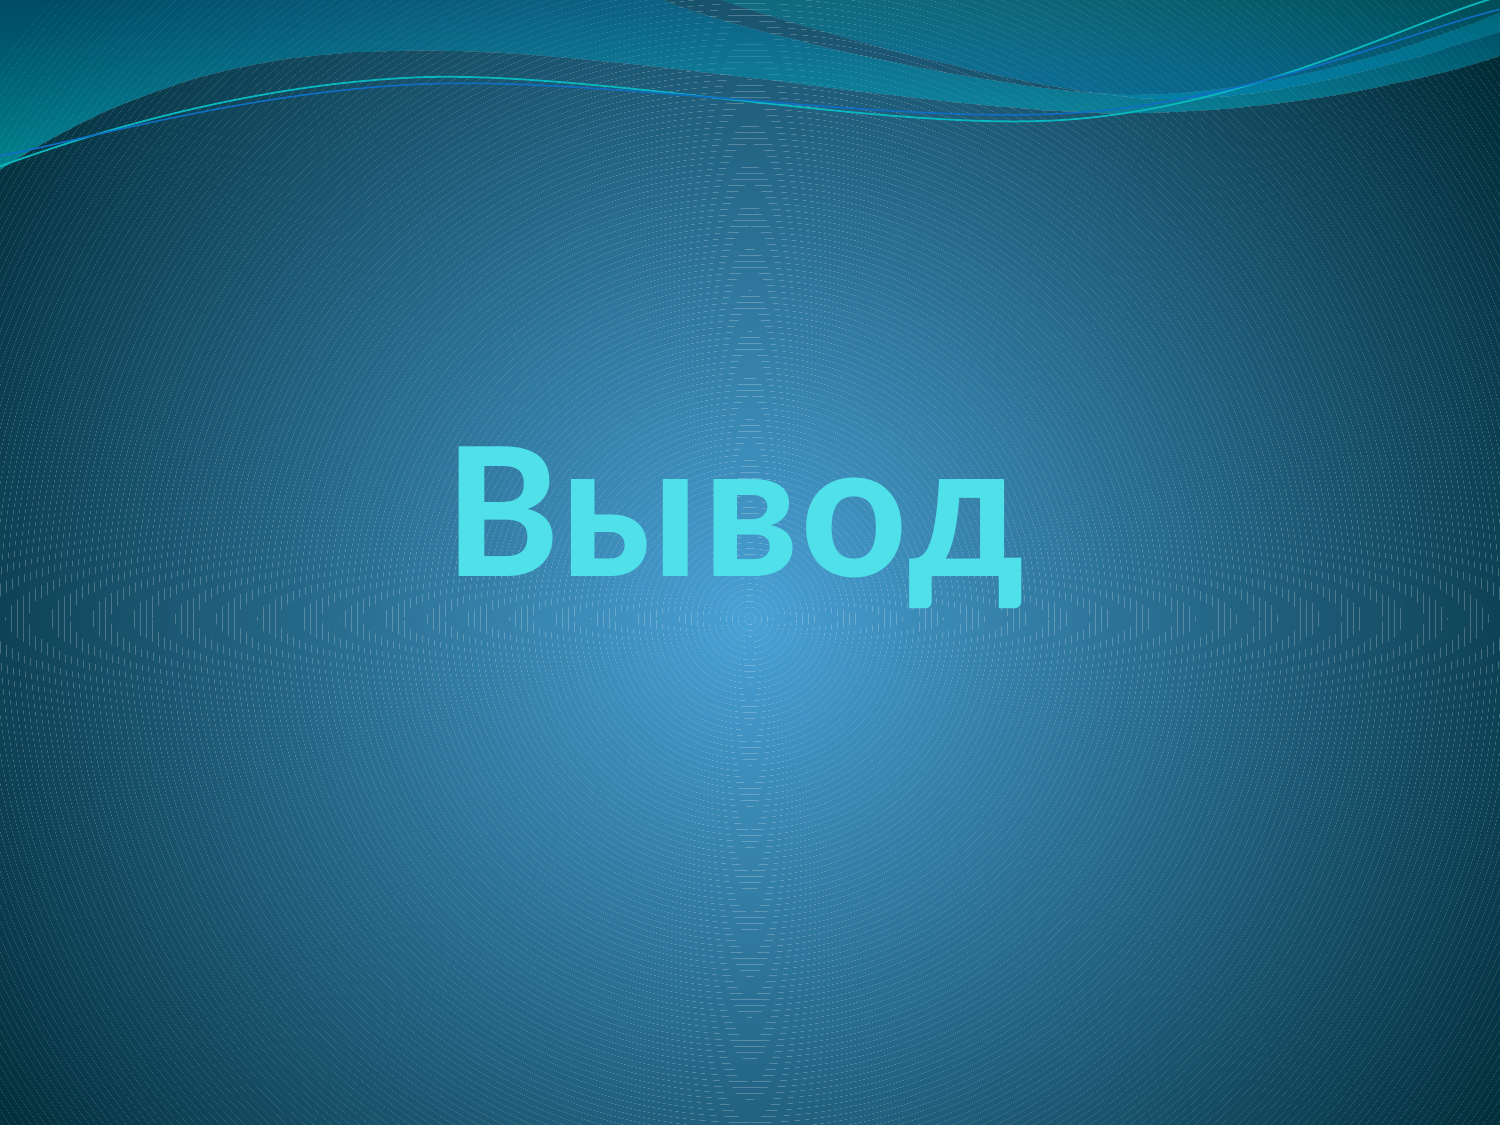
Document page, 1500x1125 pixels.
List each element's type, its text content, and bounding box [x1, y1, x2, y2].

title Вывод [93, 316, 1382, 617]
